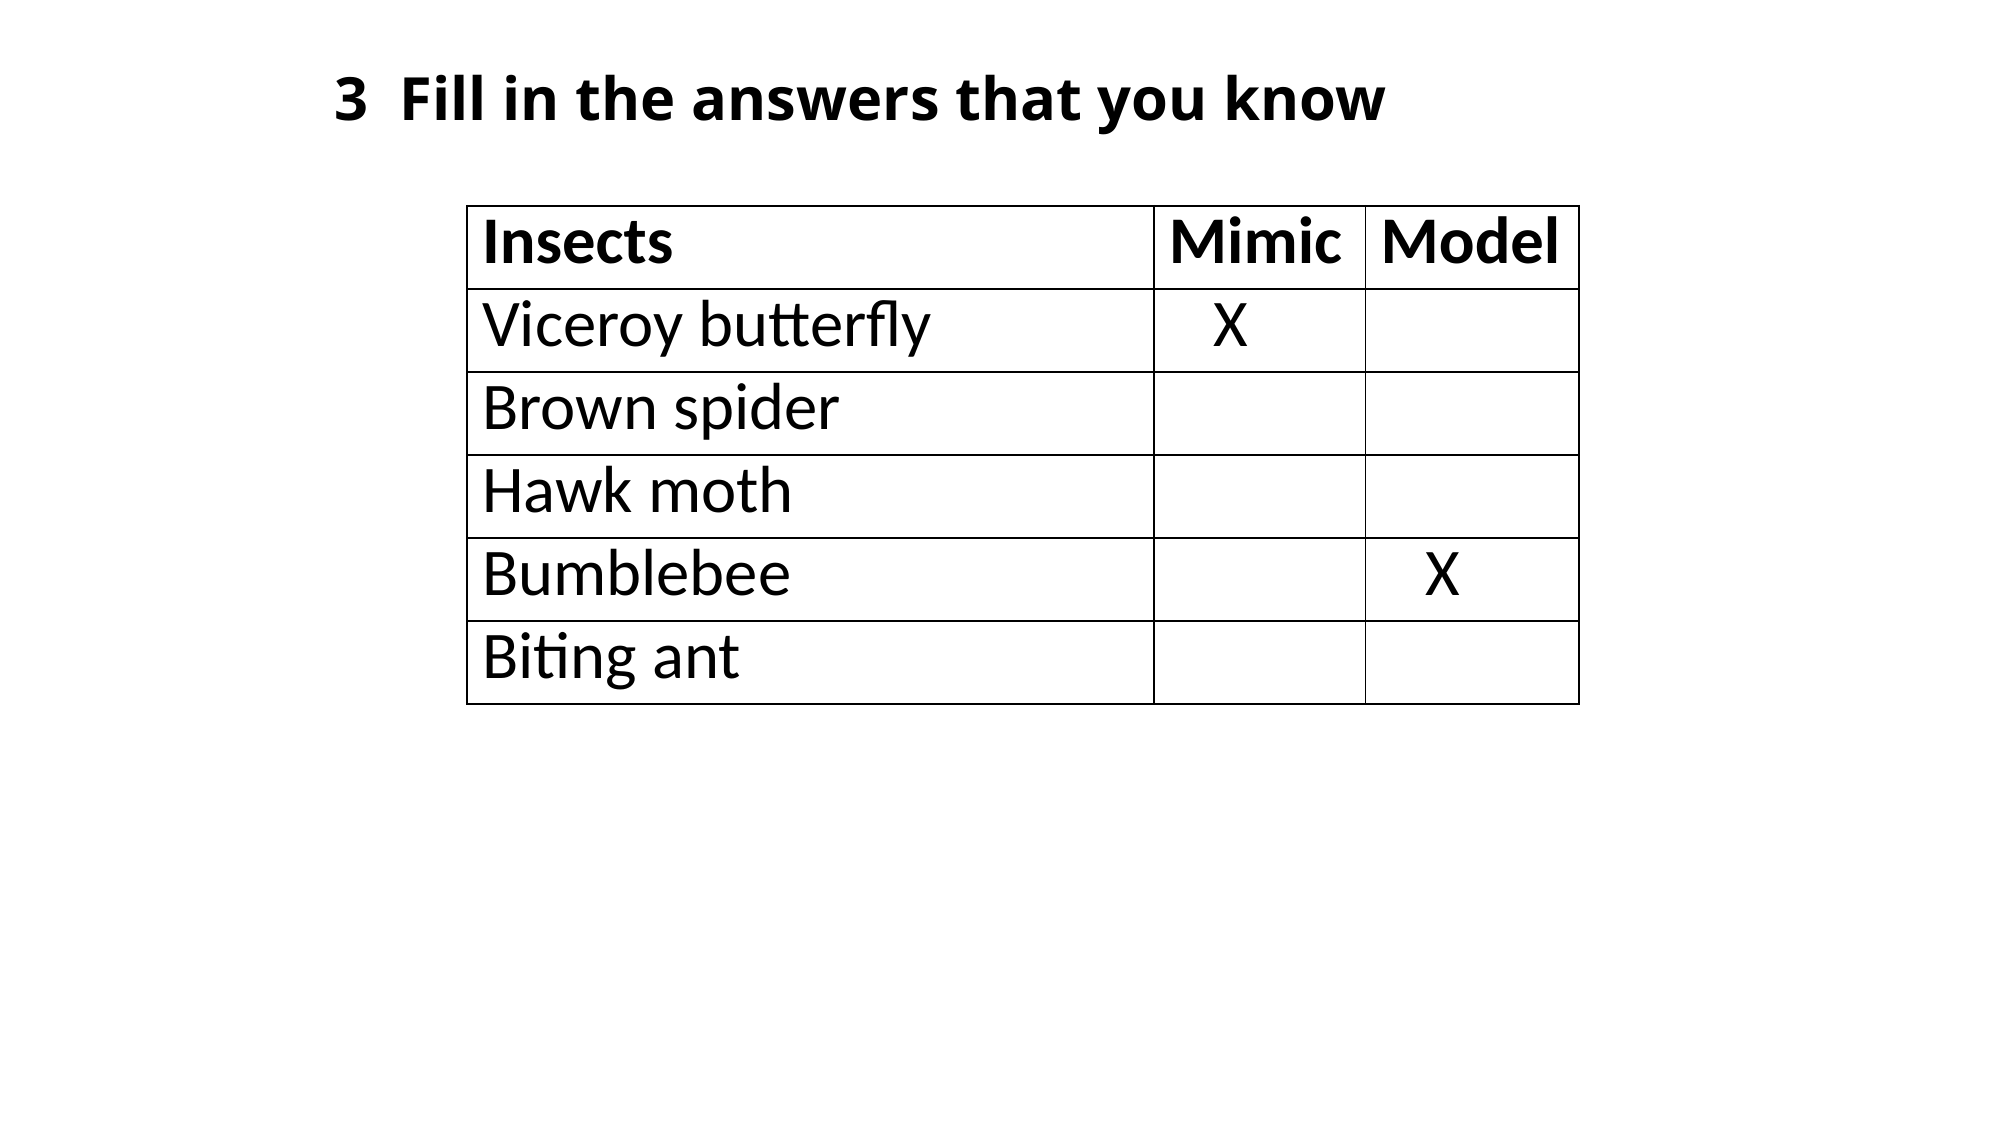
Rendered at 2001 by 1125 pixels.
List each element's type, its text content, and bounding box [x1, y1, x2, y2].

table_cell [1155, 539, 1365, 620]
table_cell Viceroy butterfly [468, 290, 1153, 371]
table_cell Brown spider [468, 373, 1153, 454]
table_cell X [1155, 290, 1365, 371]
table_cell [1366, 622, 1578, 703]
table_cell Biting ant [468, 622, 1153, 703]
table_header Mimic [1155, 207, 1365, 288]
table_cell [1366, 456, 1578, 537]
table_cell [1366, 373, 1578, 454]
table_cell Hawk moth [468, 456, 1153, 537]
table_cell [1155, 456, 1365, 537]
table_cell Bumblebee [468, 539, 1153, 620]
title 3 Fill in the answers that you know [319, 59, 1863, 278]
table_cell [1155, 373, 1365, 454]
table_cell [1366, 290, 1578, 371]
table_header Insects [468, 207, 1153, 288]
table_cell [1155, 622, 1365, 703]
table_cell X [1366, 539, 1578, 620]
table_header Model [1366, 207, 1578, 288]
